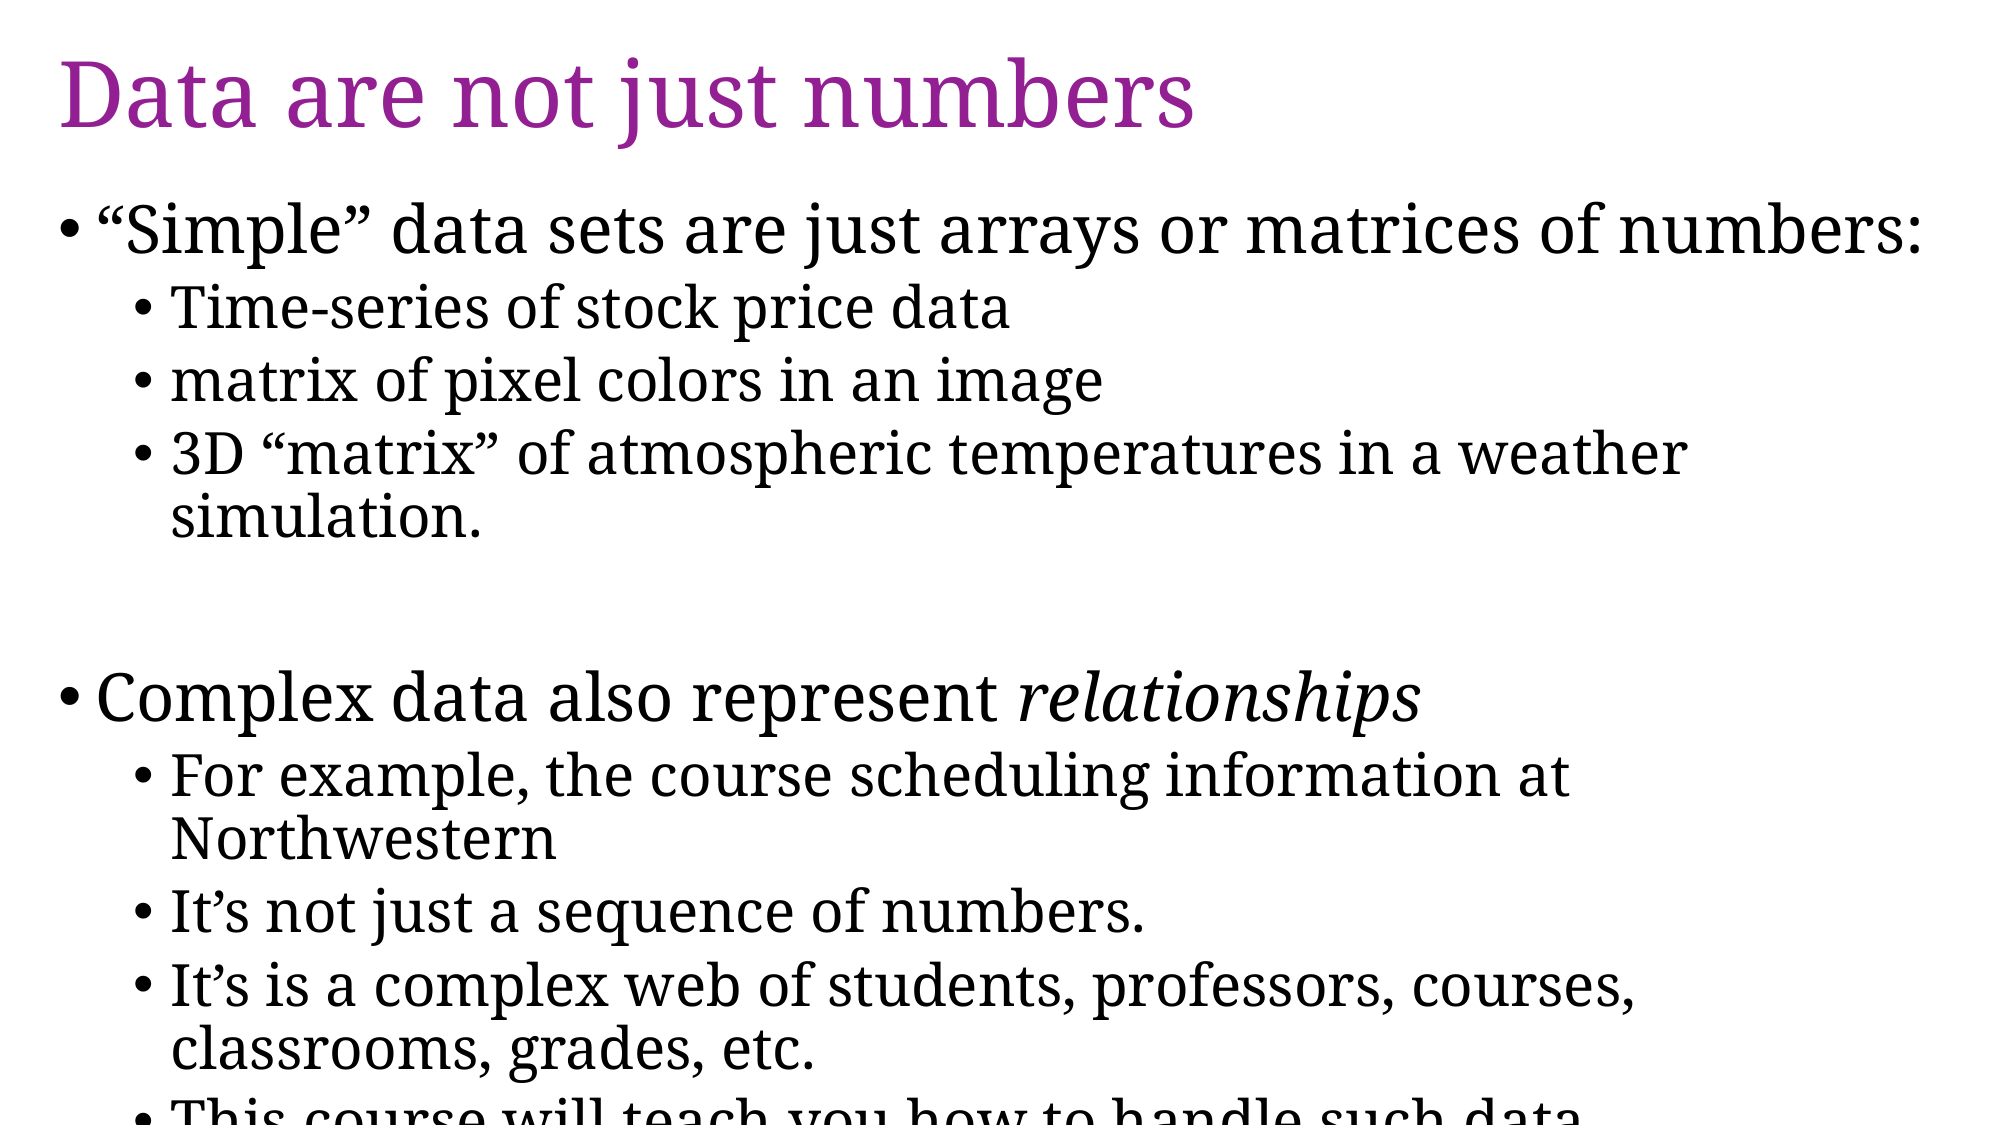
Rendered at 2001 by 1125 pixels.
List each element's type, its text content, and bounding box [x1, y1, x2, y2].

title Data are not just numbers [43, 25, 1953, 171]
list “Simple” data sets are just arrays or matrices of numbers: Time-series of stock price data matrix of pixel colors in an image 3D “matrix” of atmospheric temperatures in a weather simulation. Complex data also represent relationships For example, the course scheduling information at Northwestern It’s not just a sequence of numbers. It’s is a complex web of students, professors, courses, classrooms, grades, etc. This course will teach you how to handle such data. [43, 188, 1953, 1106]
